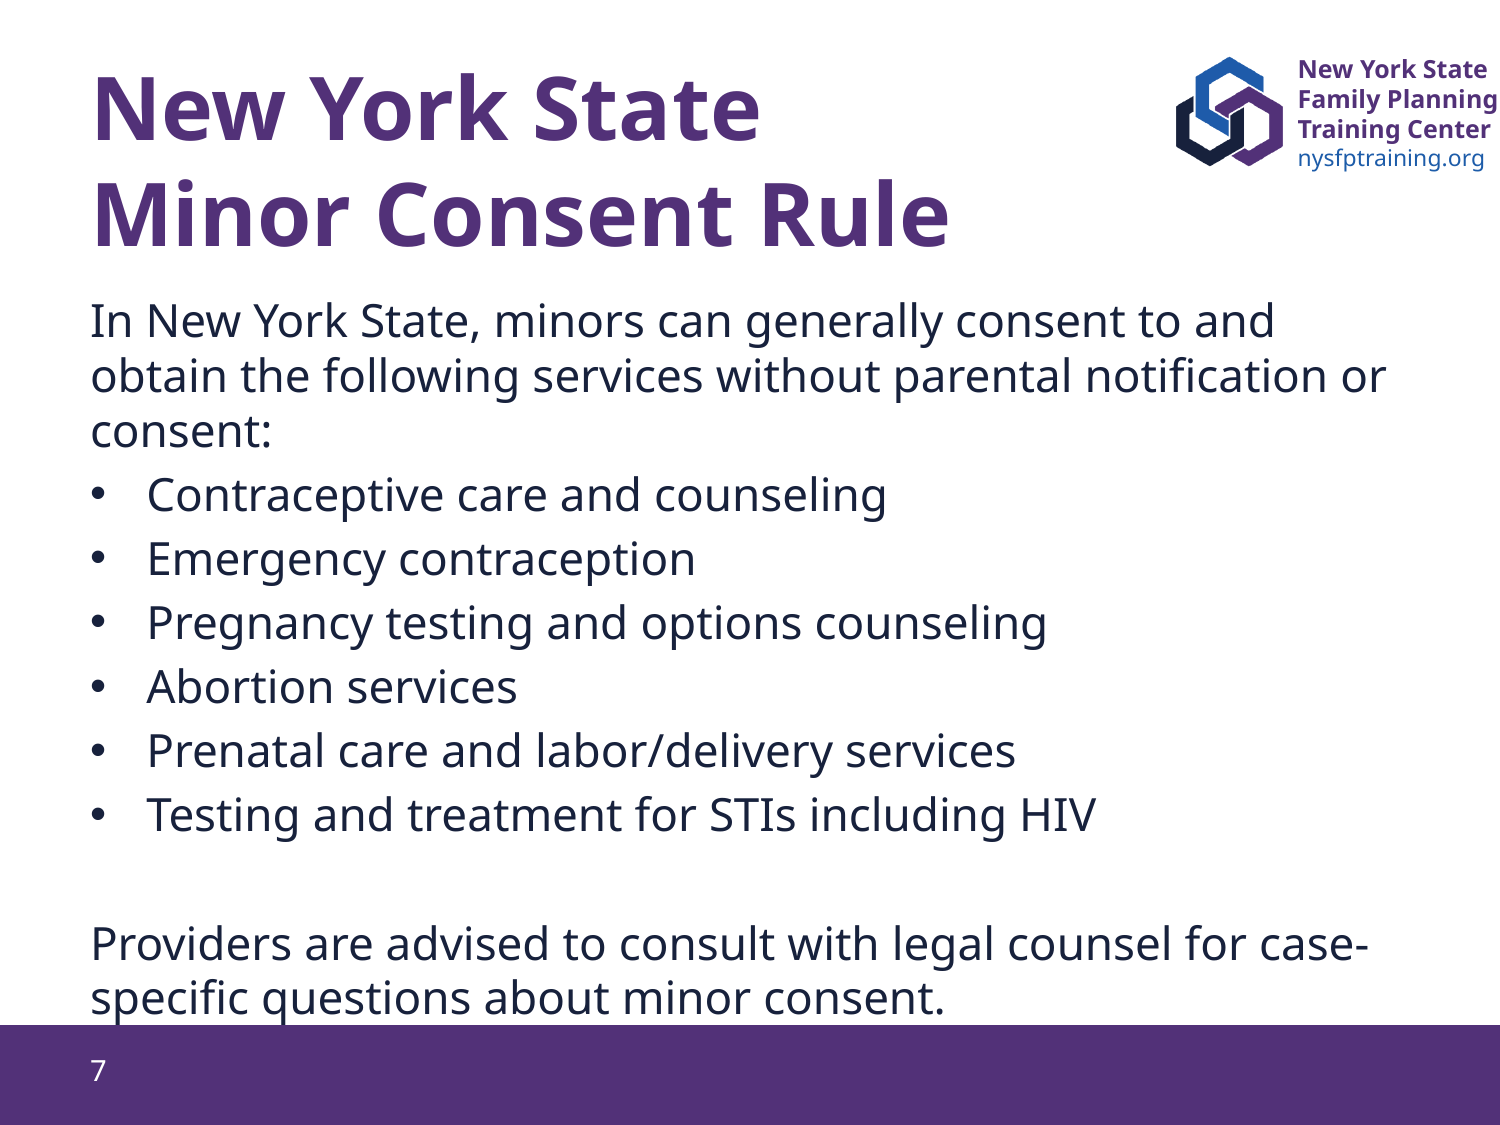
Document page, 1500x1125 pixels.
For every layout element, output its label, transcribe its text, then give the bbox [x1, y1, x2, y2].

picture [1175, 55, 1284, 168]
list In New York State, minors can generally consent to and obtain the following services without parental notification or consent: Contraceptive care and counseling Emergency contraception Pregnancy testing and options counseling Abortion services Prenatal care and labor/delivery services Testing and treatment for STIs including HIV Providers are advised to consult with legal counsel for case-specific questions about minor consent. [75, 283, 1425, 1000]
title New York State Minor Consent Rule [75, 45, 1000, 275]
slide_number 7 [75, 1042, 285, 1103]
